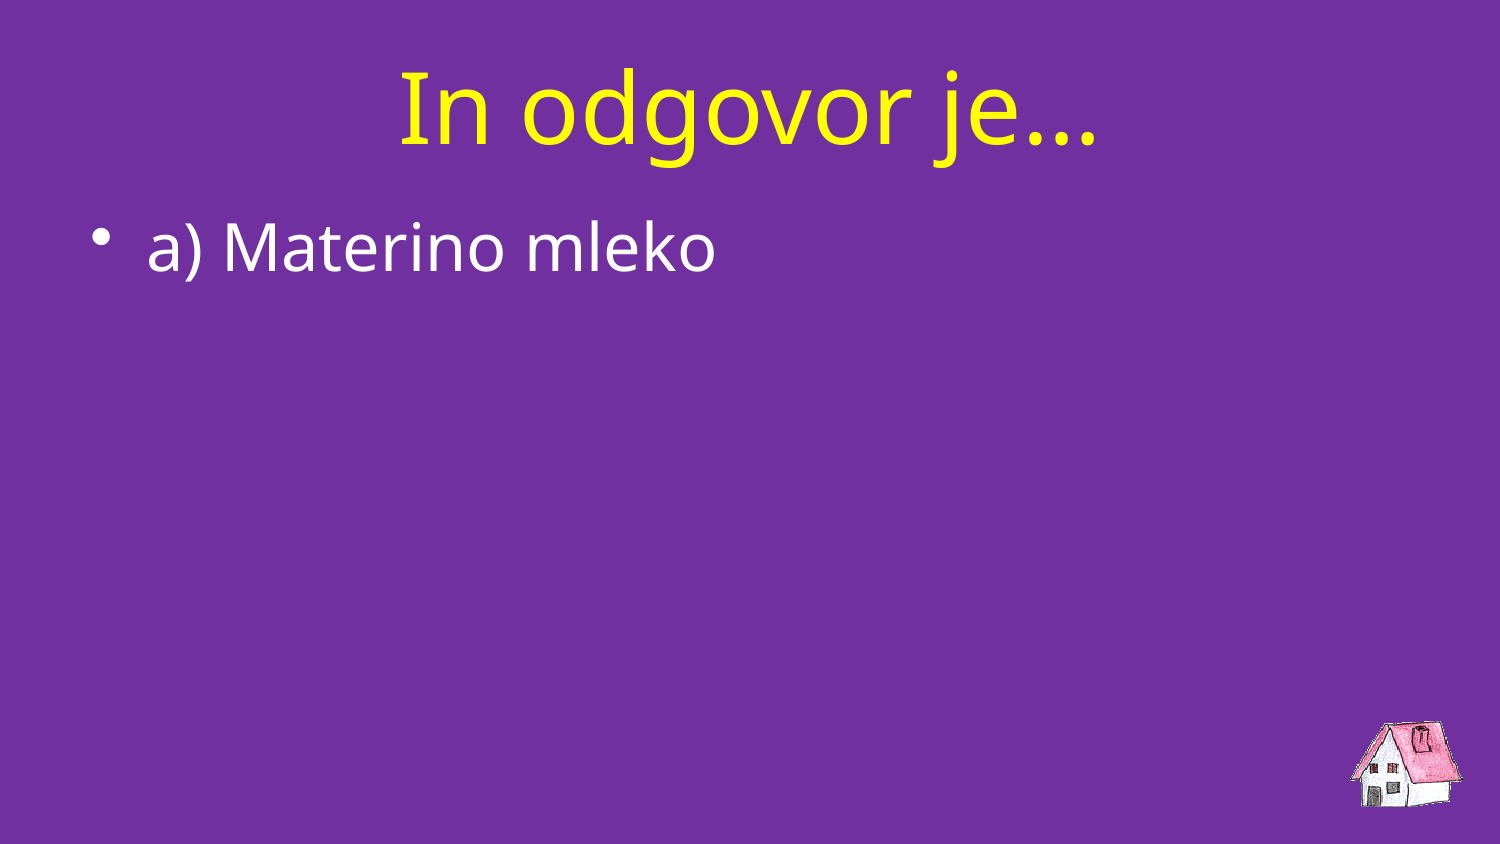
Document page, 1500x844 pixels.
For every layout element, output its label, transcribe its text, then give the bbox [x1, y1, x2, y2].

picture [1349, 721, 1463, 808]
list a) Materino mleko [74, 196, 1426, 754]
title In odgovor je… [74, 33, 1426, 175]
